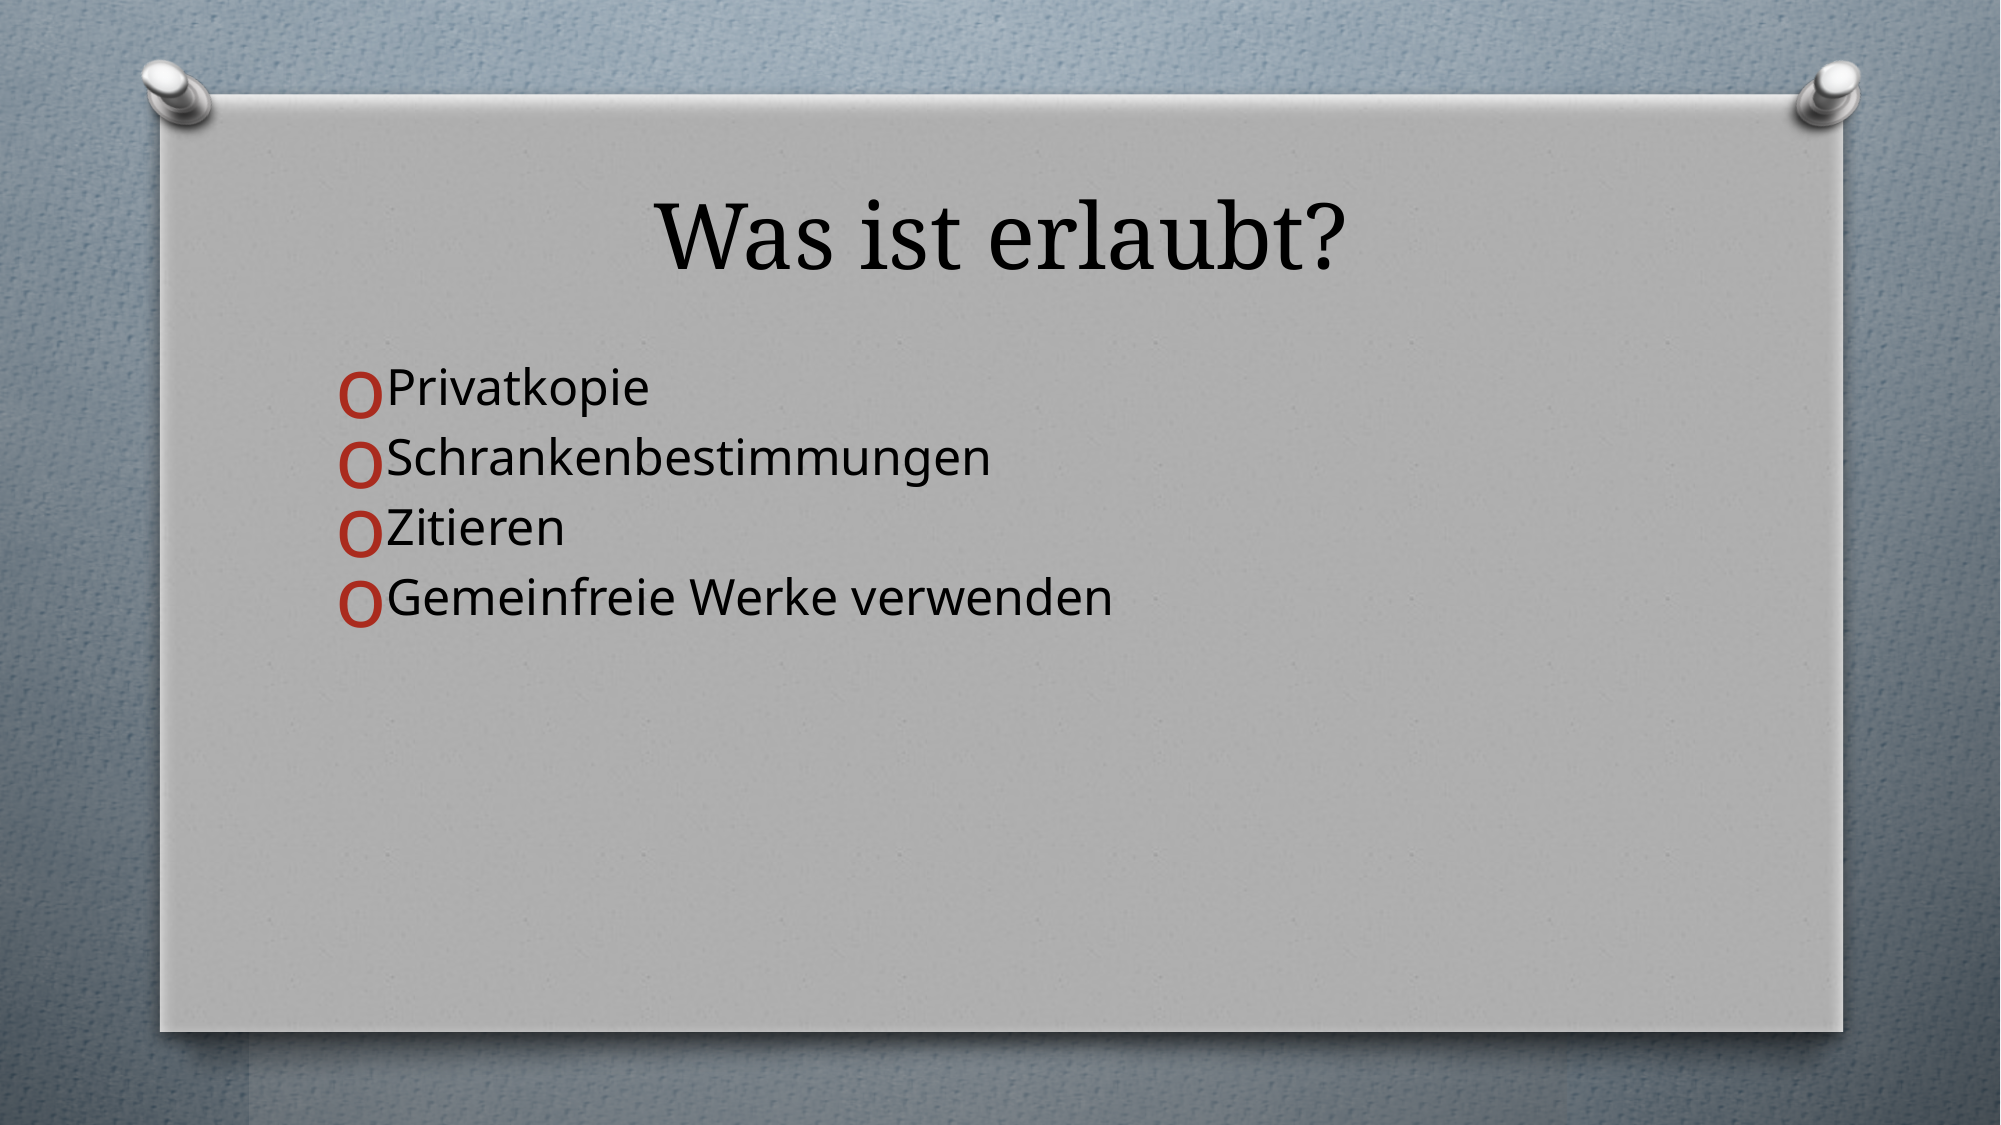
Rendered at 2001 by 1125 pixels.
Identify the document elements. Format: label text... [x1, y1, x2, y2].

picture [1764, 30, 1911, 161]
picture [107, 24, 256, 158]
list Privatkopie Schrankenbestimmungen Zitieren Gemeinfreie Werke verwenden [320, 347, 1676, 939]
title Was ist erlaubt? [239, 134, 1763, 332]
